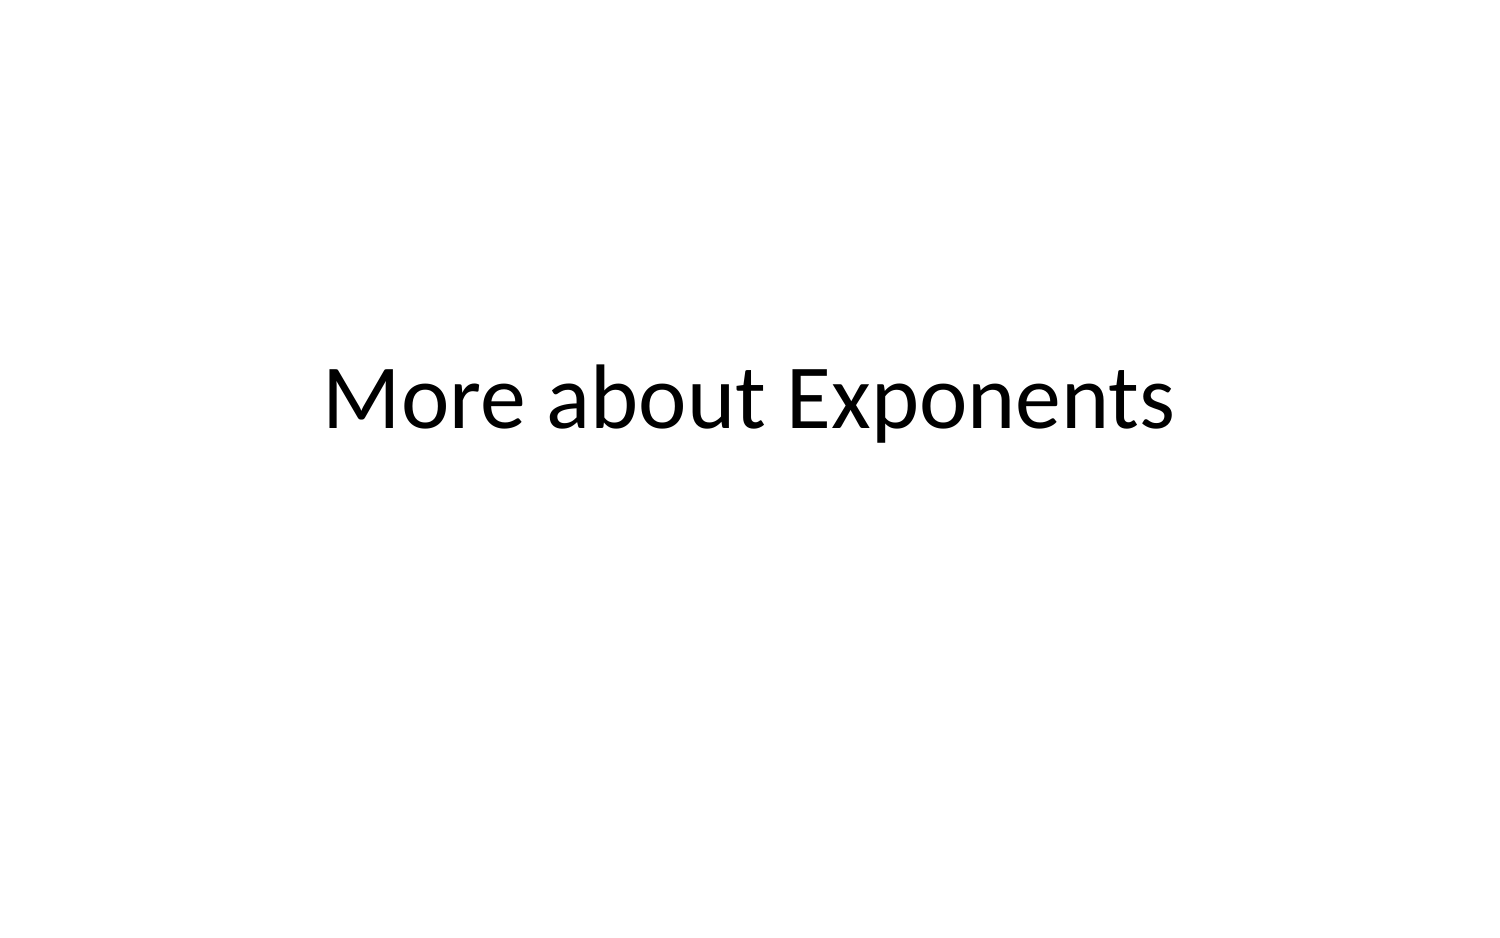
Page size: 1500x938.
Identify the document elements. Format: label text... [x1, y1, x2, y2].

title More about Exponents [112, 291, 1388, 493]
